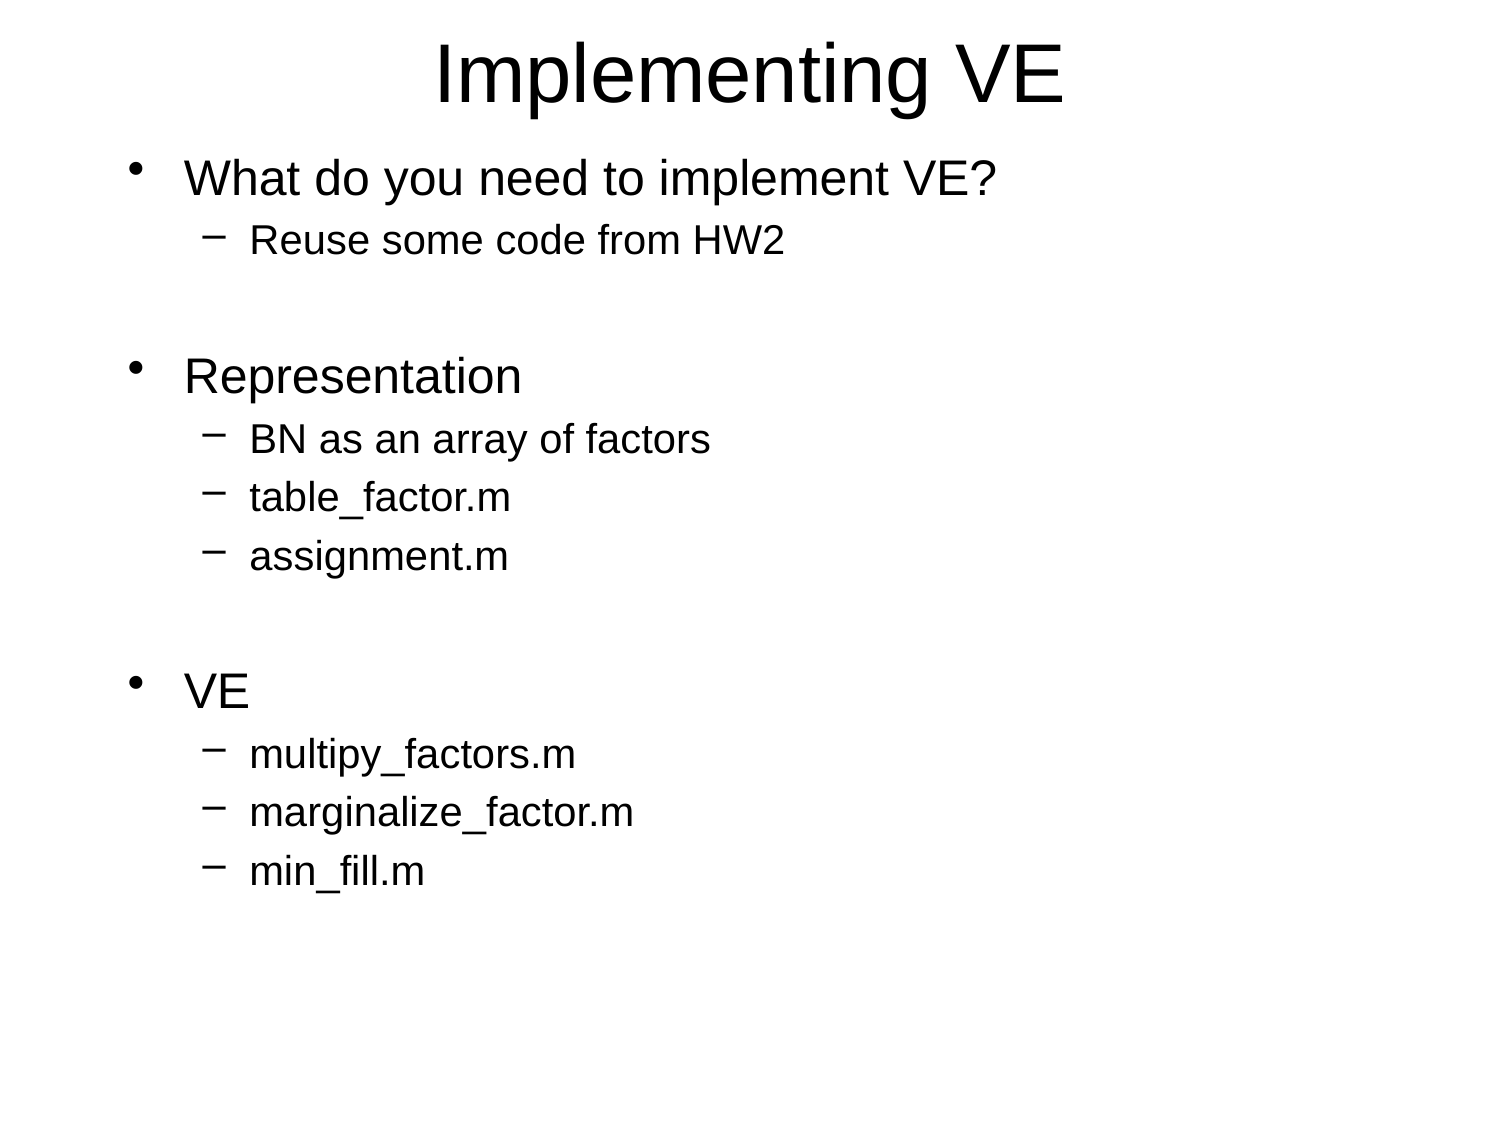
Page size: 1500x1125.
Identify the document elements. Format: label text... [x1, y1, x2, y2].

title Implementing VE [112, 12, 1388, 126]
list What do you need to implement VE? Reuse some code from HW2 Representation BN as an array of factors table_factor.m assignment.m VE multipy_factors.m marginalize_factor.m min_fill.m [112, 137, 1388, 1001]
